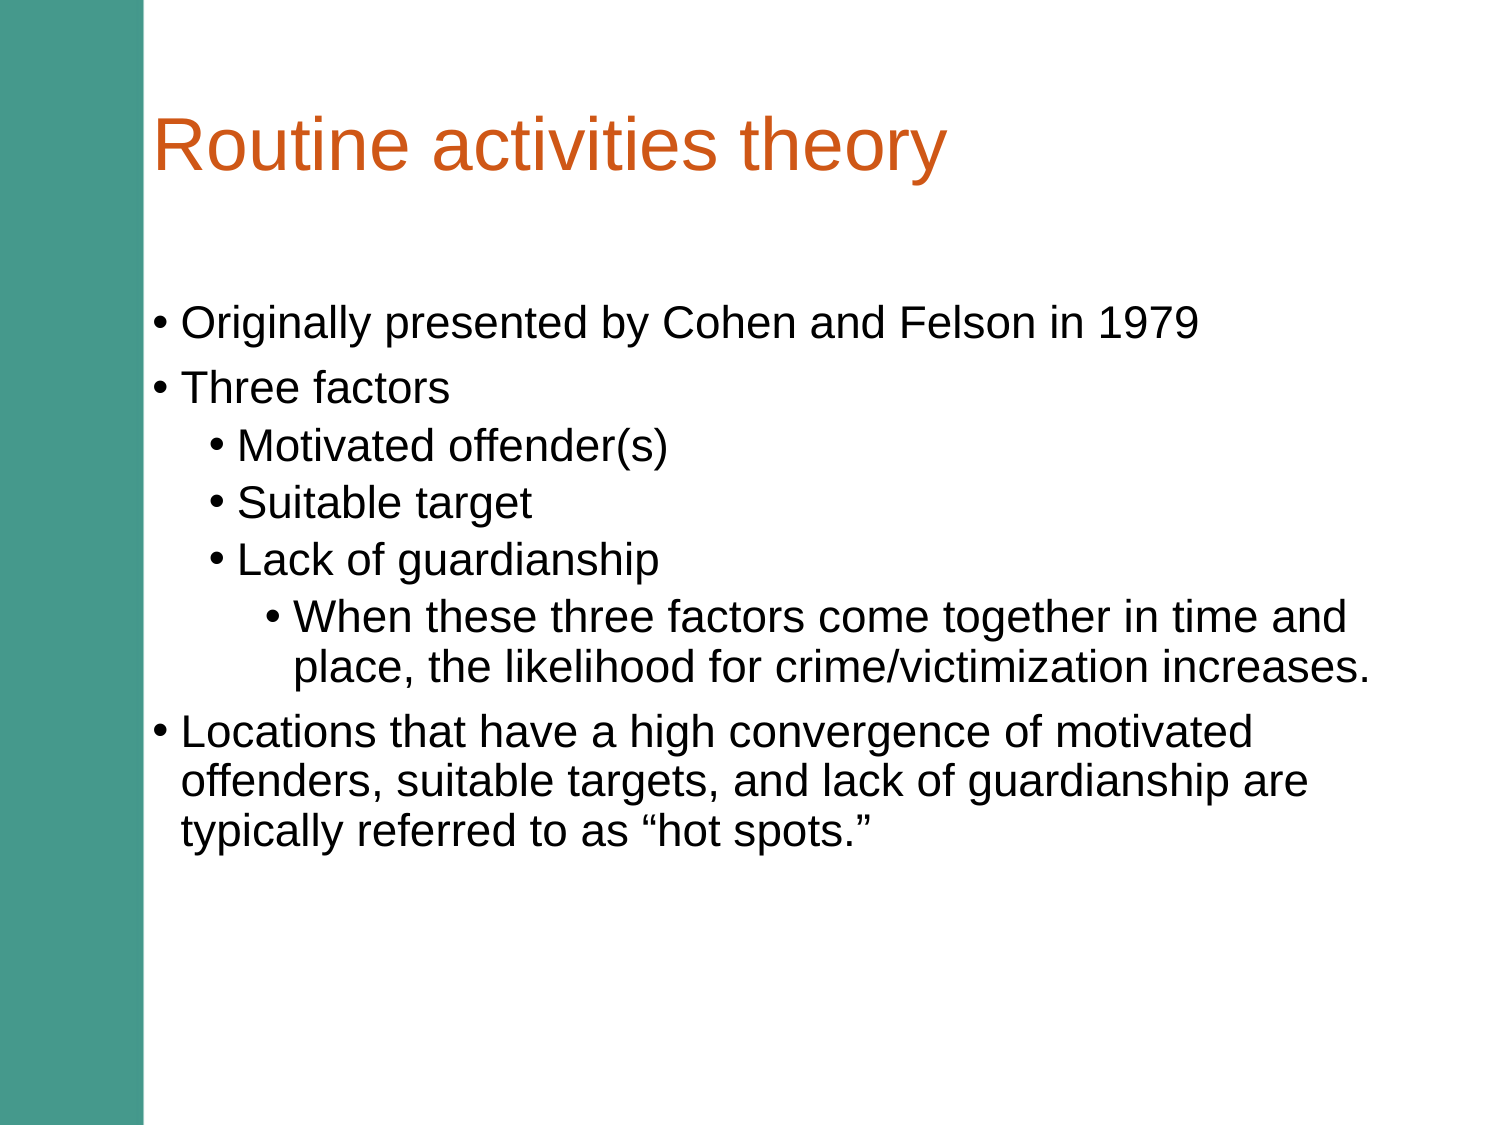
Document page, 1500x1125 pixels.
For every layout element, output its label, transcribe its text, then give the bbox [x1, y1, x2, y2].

list Originally presented by Cohen and Felson in 1979 Three factors Motivated offender(s) Suitable target Lack of guardianship When these three factors come together in time and place, the likelihood for crime/victimization increases. Locations that have a high convergence of motivated offenders, suitable targets, and lack of guardianship are typically referred to as “hot spots.” [137, 291, 1432, 1006]
picture [0, 0, 1500, 1125]
title Routine activities theory [137, 37, 1432, 255]
